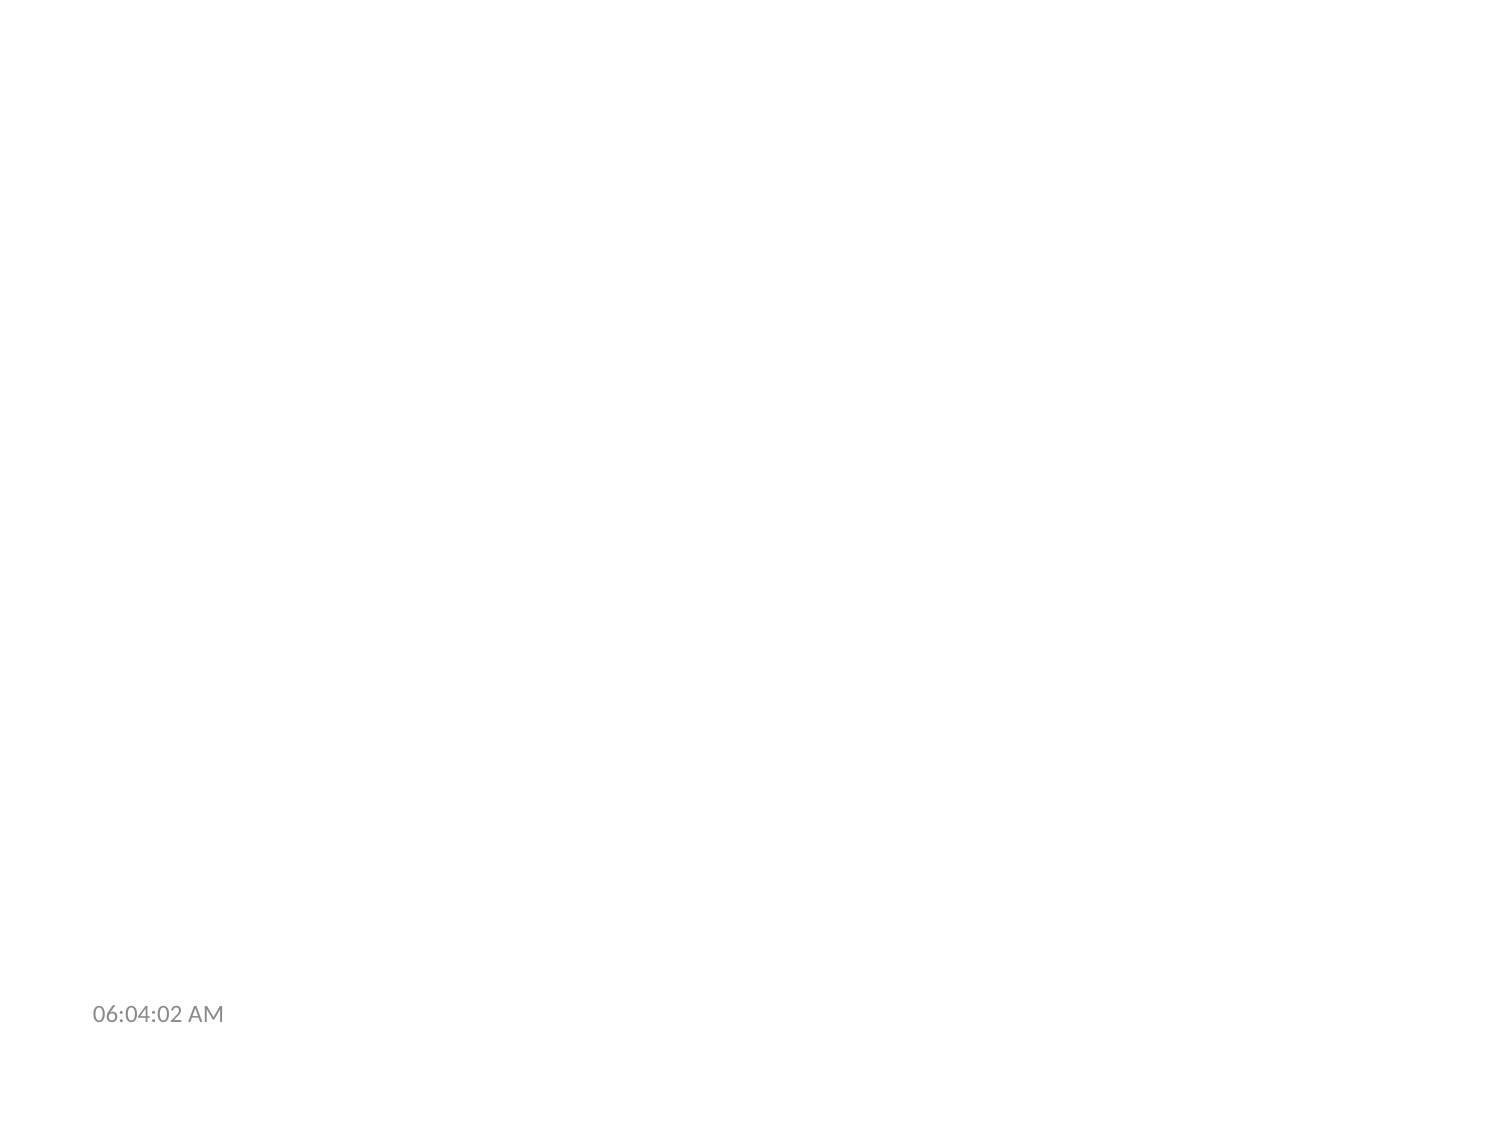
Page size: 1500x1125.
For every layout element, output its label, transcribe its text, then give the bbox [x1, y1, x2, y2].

text_box 3:35:09 PM [77, 982, 428, 1043]
